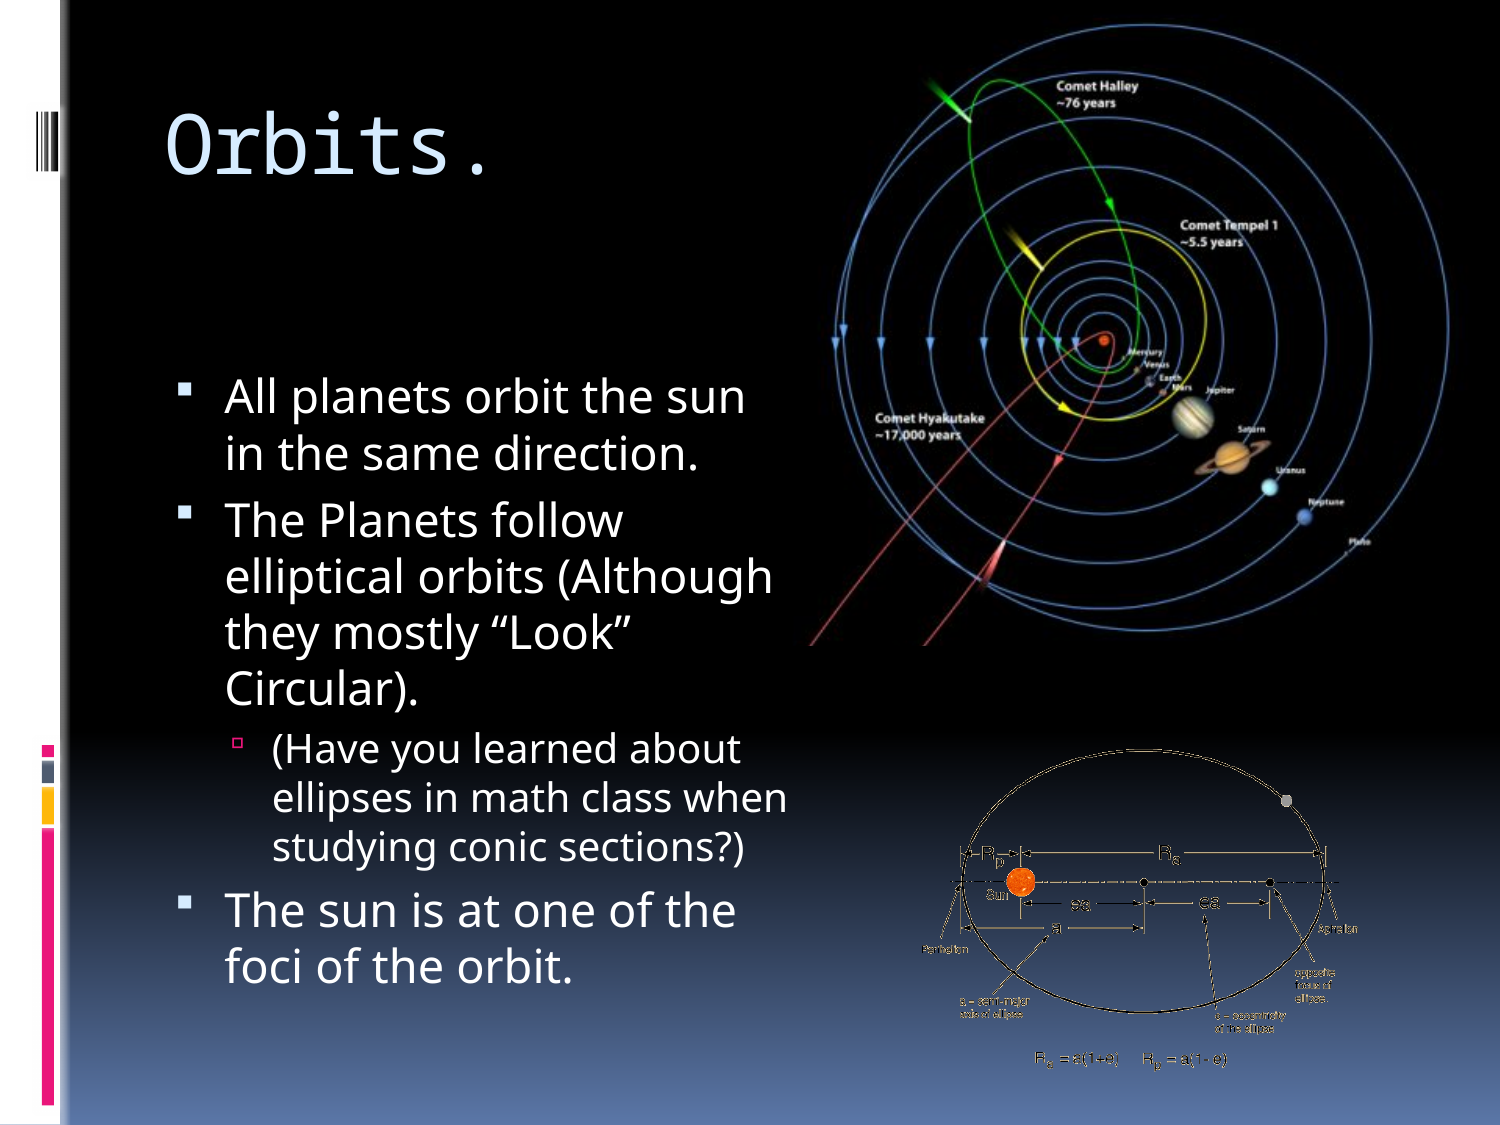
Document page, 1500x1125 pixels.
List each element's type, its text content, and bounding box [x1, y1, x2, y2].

list All planets orbit the sun in the same direction. The Planets follow elliptical orbits (Although they mostly “Look” Circular). (Have you learned about ellipses in math class when studying conic sections?) The sun is at one of the foci of the orbit. [150, 292, 809, 1043]
title Orbits. [150, 83, 740, 234]
picture [914, 739, 1365, 1082]
picture [749, 0, 1471, 646]
